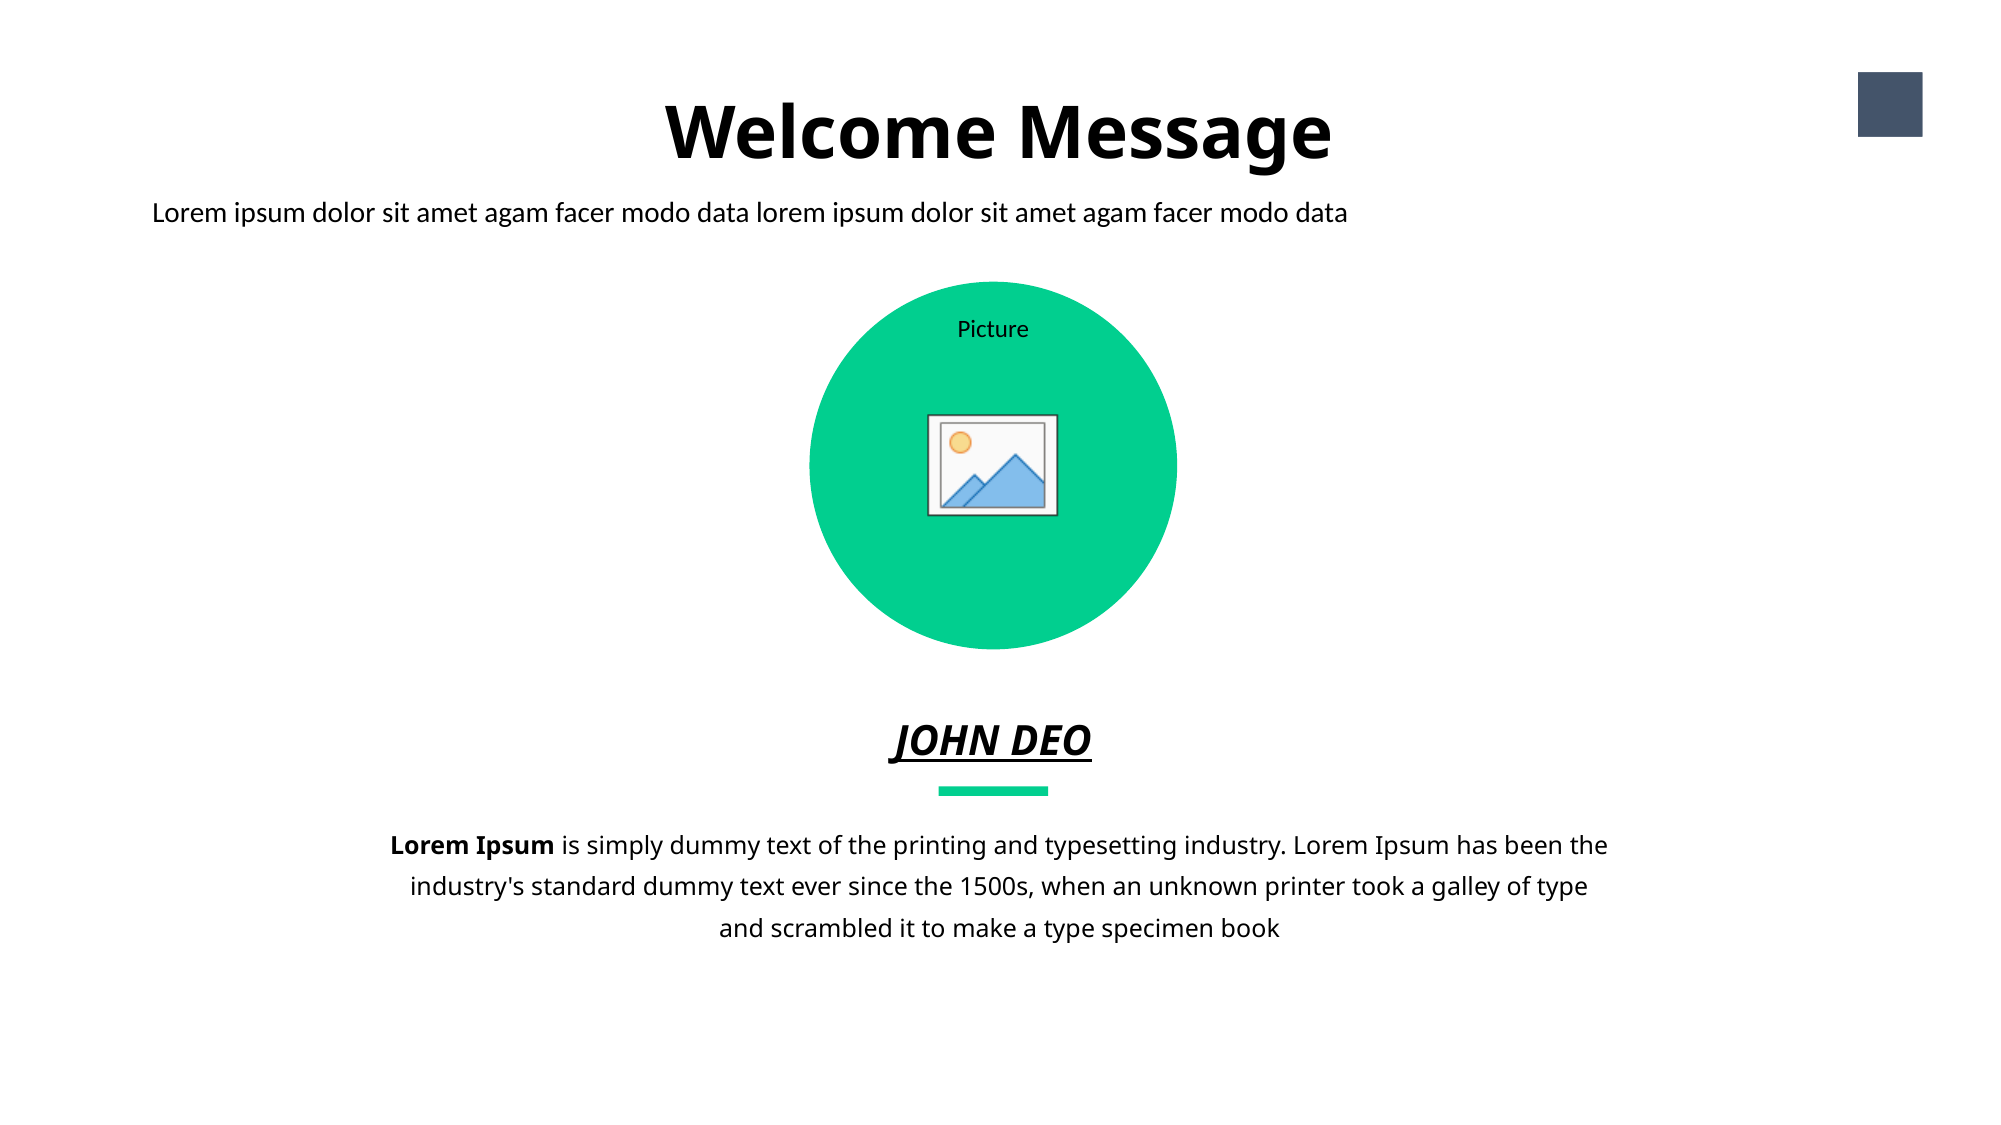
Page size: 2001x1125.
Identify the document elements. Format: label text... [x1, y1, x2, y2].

picture [832, 305, 1154, 626]
text_box [1863, 130, 1924, 138]
slide_number 2 [1863, 78, 1927, 130]
text_box [1857, 71, 1924, 78]
text_box Lorem Ipsum is simply dummy text of the printing and typesetting industry. Lorem Ipsum has been the industry's standard dummy text ever since the 1500s, when an unknown printer took a galley of type and scrambled it to make a type specimen book [372, 810, 1628, 950]
text_box [901, 626, 1086, 651]
text_box [901, 280, 1086, 305]
text_box [1154, 374, 1179, 557]
subtitle Lorem ipsum dolor sit amet agam facer modo data lorem ipsum dolor sit amet agam facer modo data [137, 186, 1863, 227]
text_box [808, 375, 832, 556]
title Welcome Message [137, 78, 1863, 186]
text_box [728, 706, 1259, 796]
